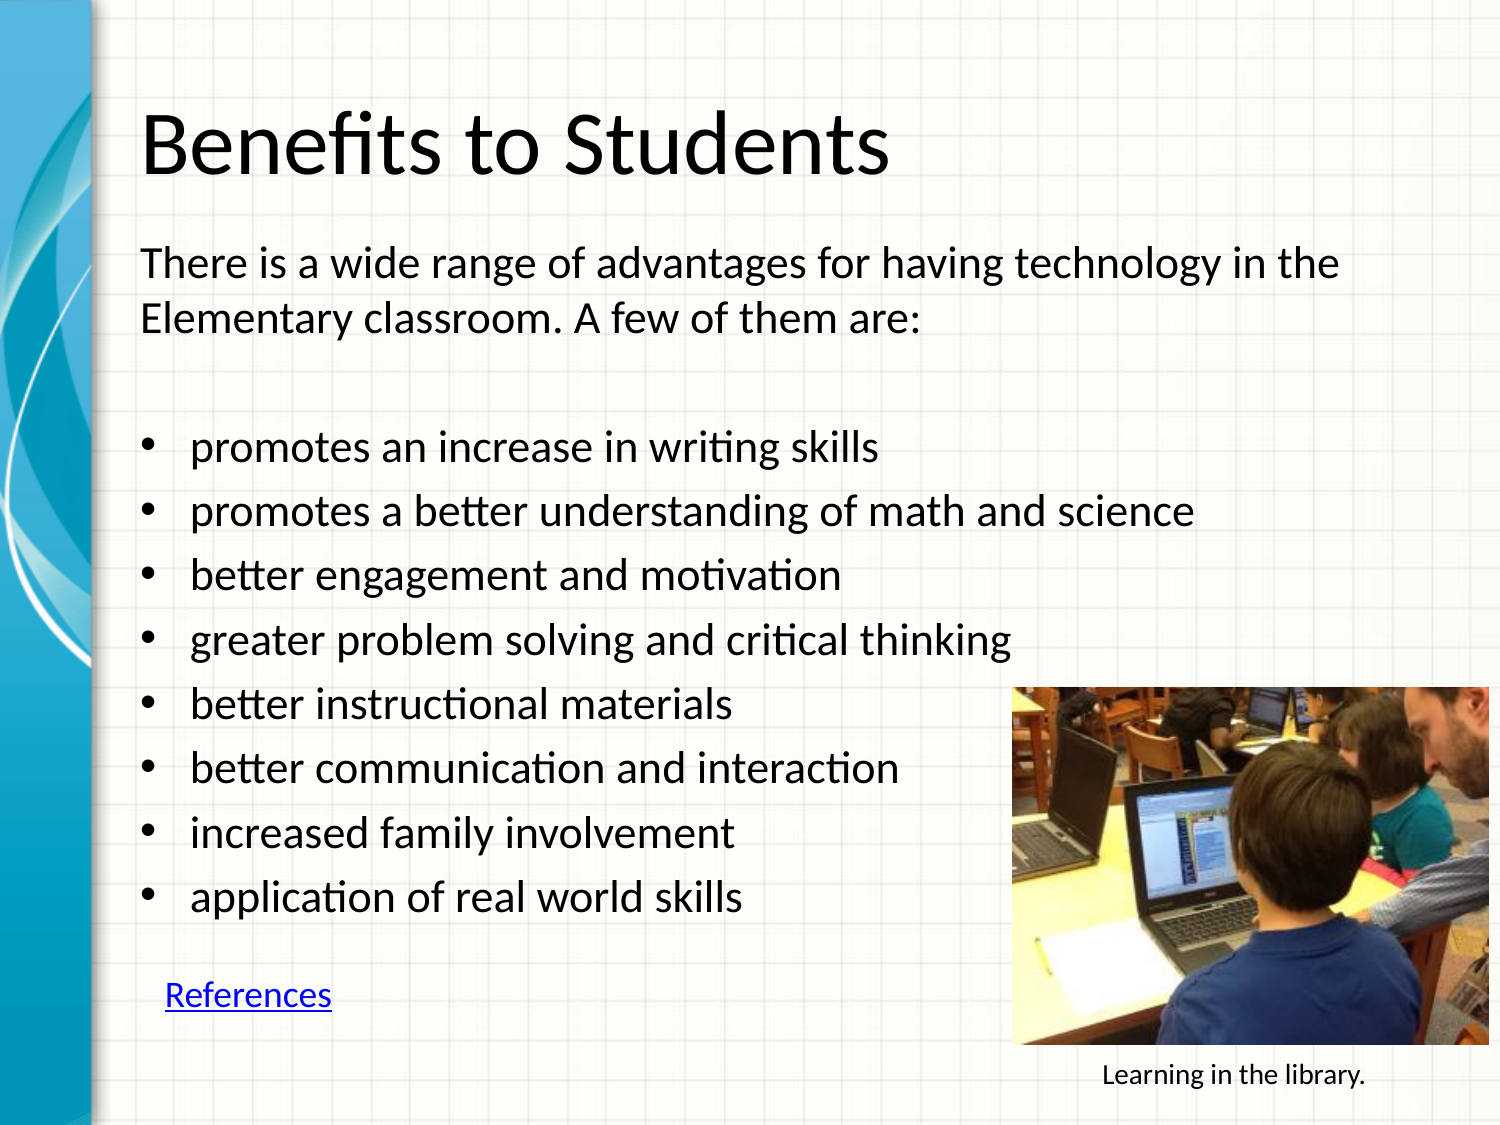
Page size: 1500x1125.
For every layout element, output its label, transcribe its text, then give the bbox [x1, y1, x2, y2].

picture [0, 0, 1500, 1125]
list There is a wide range of advantages for having technology in the Elementary classroom. A few of them are: promotes an increase in writing skills promotes a better understanding of math and science better engagement and motivation greater problem solving and critical thinking better instructional materials better communication and interaction increased family involvement application of real world skills [125, 224, 1450, 930]
text_box Learning in the library. [1087, 1047, 1500, 1098]
title Benefits to Students [125, 44, 1450, 224]
text_box References [149, 962, 513, 1023]
